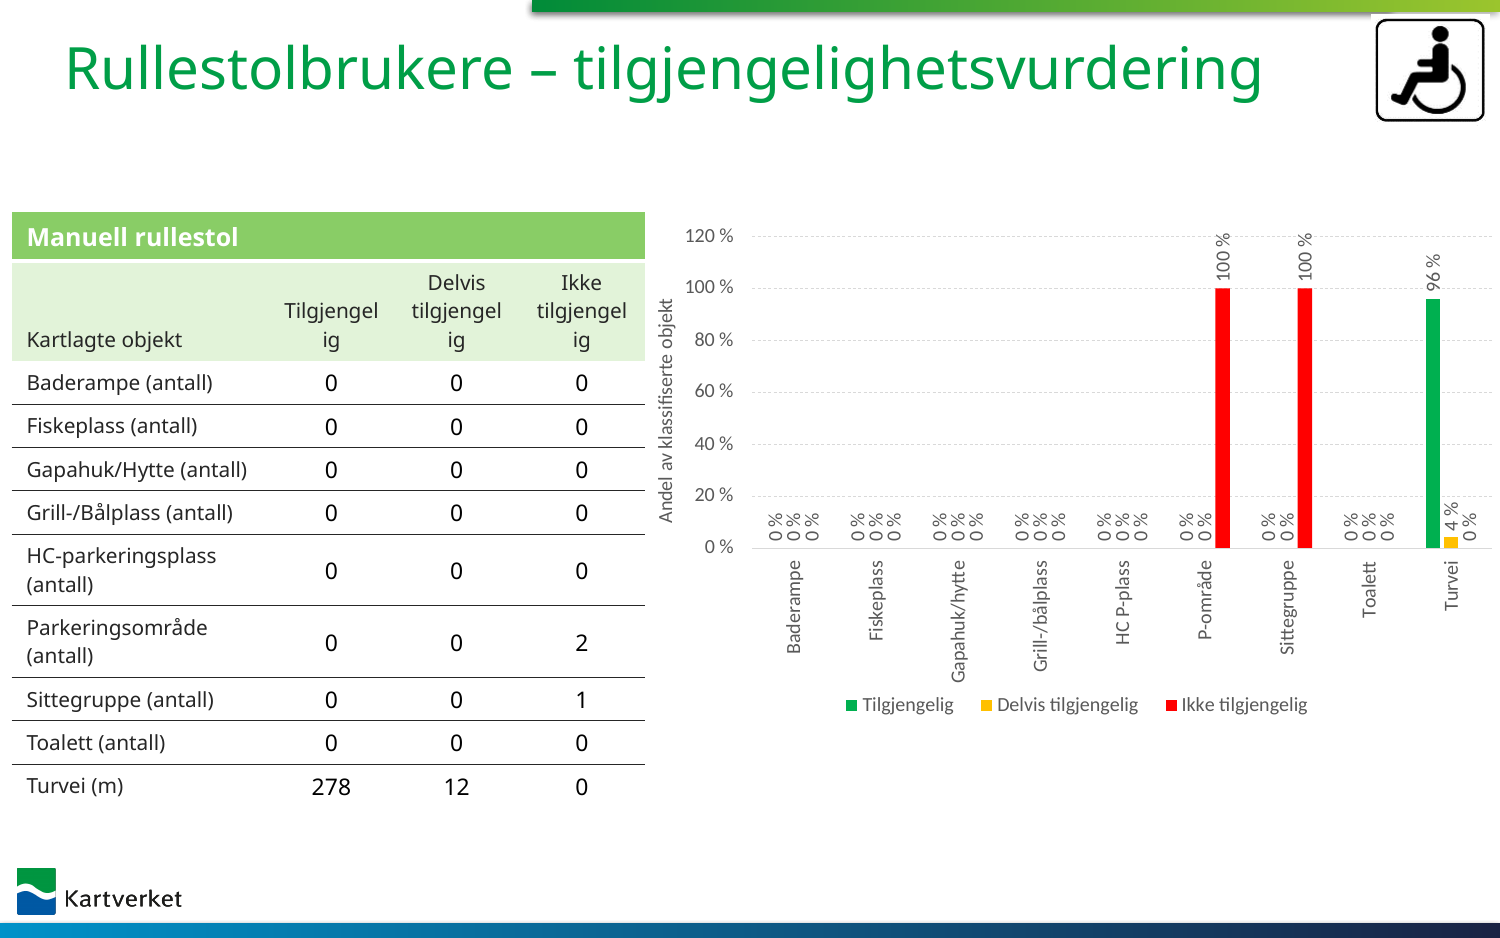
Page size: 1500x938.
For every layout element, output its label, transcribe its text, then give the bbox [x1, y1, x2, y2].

table_cell 0 [394, 678, 519, 720]
table_cell 0 [519, 765, 645, 807]
table_cell 2 [519, 606, 638, 677]
table_cell 0 [394, 448, 519, 490]
table_cell HC-parkeringsplass (antall) [12, 535, 269, 605]
table_cell 0 [394, 405, 519, 447]
table_cell Ikke tilgjengelig [519, 263, 638, 361]
table_cell 0 [269, 535, 394, 605]
table_cell 0 [519, 491, 638, 534]
text_box Rullestolbrukere – tilgjengelighetsvurdering [49, 12, 1372, 109]
table_cell Kartlagte objekt [12, 263, 269, 361]
table_cell Grill-/Bålplass (antall) [12, 491, 269, 534]
table_header Manuell rullestol [12, 212, 645, 259]
table_cell 0 [394, 535, 519, 605]
table_cell 0 [519, 721, 645, 764]
table_cell Turvei (m) [12, 765, 269, 807]
table_cell Delvis tilgjengelig [394, 263, 519, 361]
table_cell Tilgjengelig [269, 263, 394, 361]
table_cell 0 [269, 491, 394, 534]
table_cell Fiskeplass (antall) [12, 405, 269, 447]
table_cell 0 [519, 448, 638, 490]
table_cell Parkeringsområde (antall) [12, 606, 269, 677]
table_cell Sittegruppe (antall) [12, 678, 269, 720]
table_cell 278 [269, 765, 394, 807]
table_cell Baderampe (antall) [12, 361, 269, 404]
table_cell 0 [269, 721, 394, 764]
table_cell 0 [269, 361, 394, 404]
table_cell 0 [269, 405, 394, 447]
table_cell 0 [269, 606, 394, 677]
table_cell 1 [519, 678, 638, 720]
table_cell 0 [269, 678, 394, 720]
table_cell 0 [394, 606, 519, 677]
table_cell 0 [519, 535, 638, 605]
table_cell Gapahuk/Hytte (antall) [12, 448, 269, 490]
table_cell 0 [394, 491, 519, 534]
table_cell Toalett (antall) [12, 721, 269, 764]
table_cell 0 [519, 405, 638, 447]
picture [643, 218, 1500, 728]
table_cell 12 [394, 765, 519, 807]
table_cell 0 [519, 361, 638, 404]
table_cell 0 [394, 721, 519, 764]
table_cell 0 [394, 361, 519, 404]
picture [1371, 13, 1491, 127]
table_cell 0 [269, 448, 394, 490]
